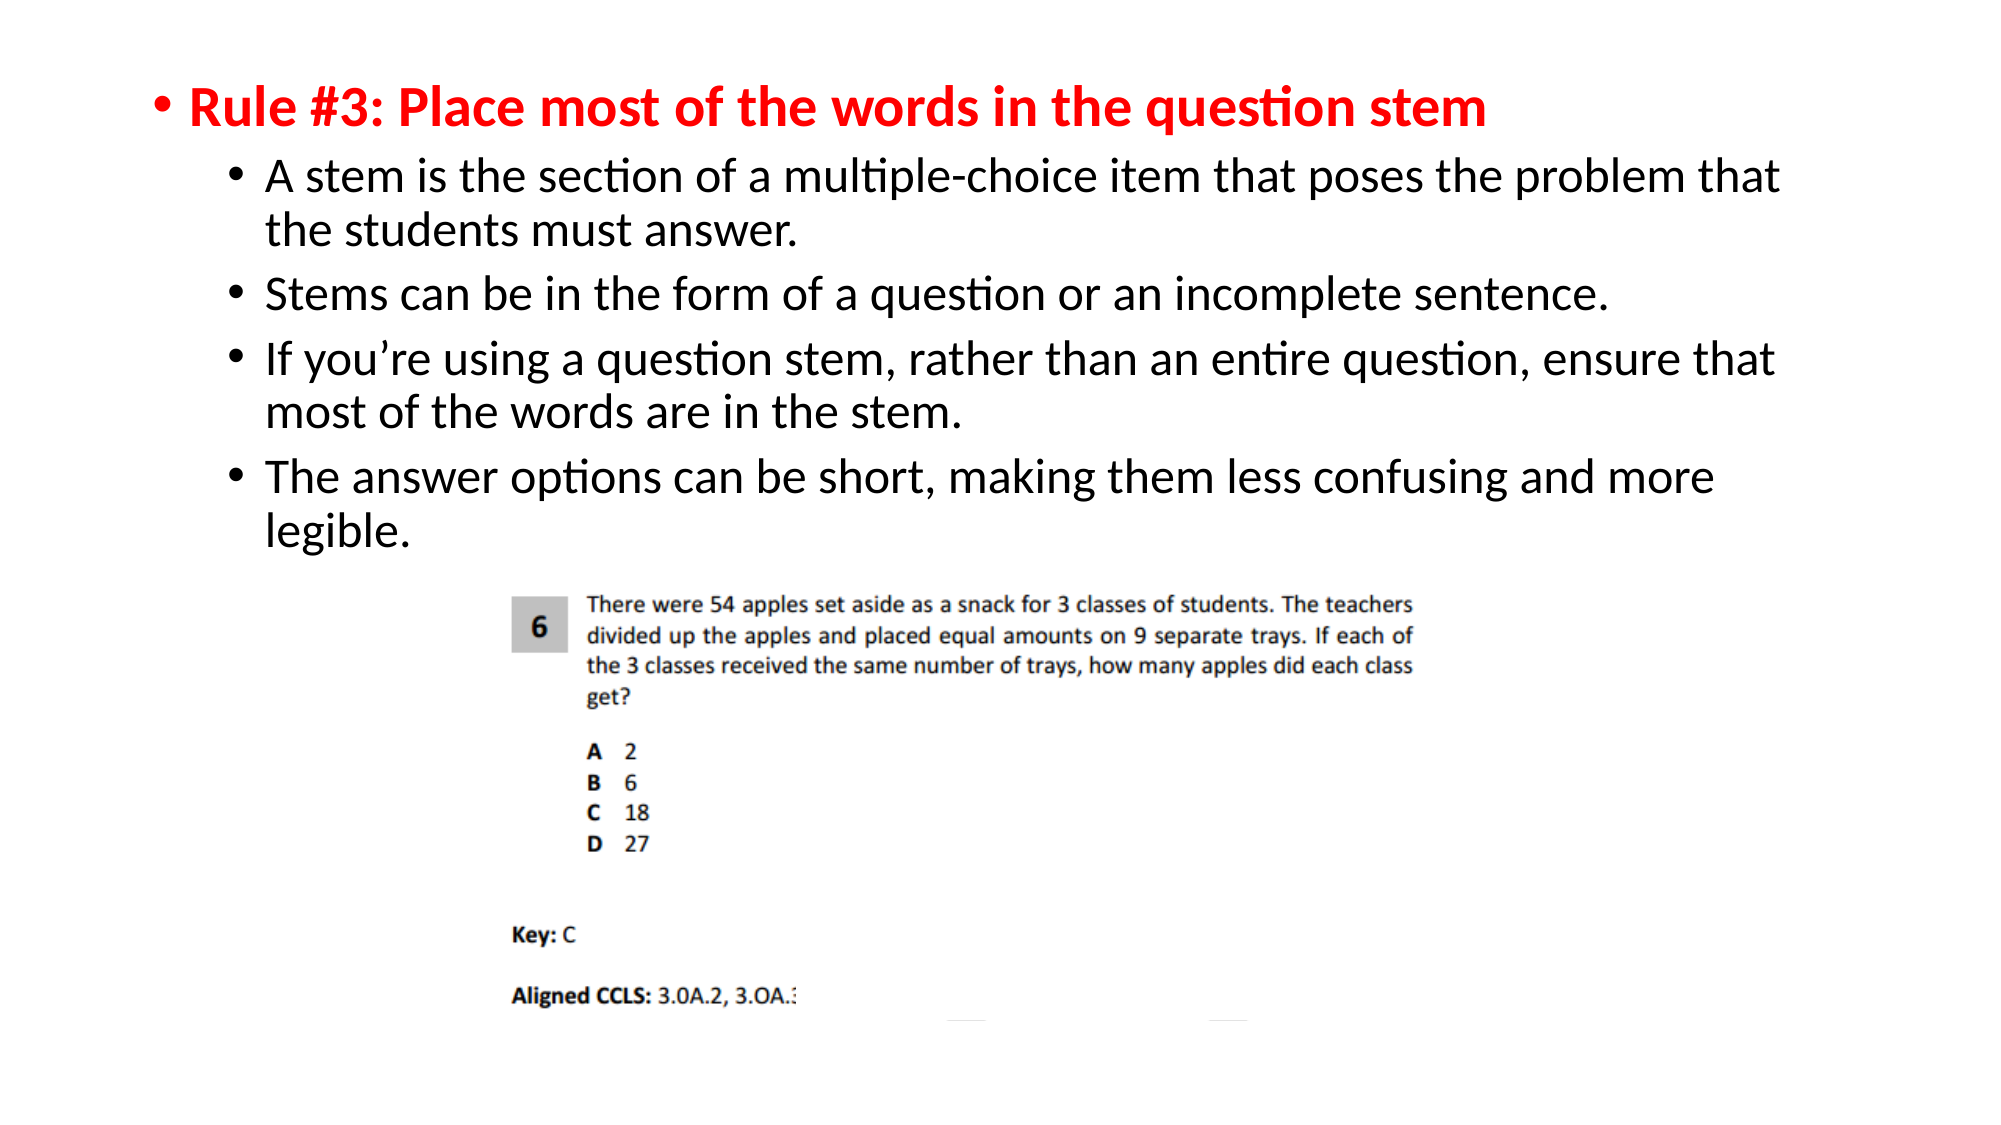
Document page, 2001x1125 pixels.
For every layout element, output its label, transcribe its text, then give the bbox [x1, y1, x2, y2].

list Rule #3: Place most of the words in the question stem A stem is the section of a multiple-choice item that poses the problem that the students must answer. Stems can be in the form of a question or an incomplete sentence. If you’re using a question stem, rather than an entire question, ensure that most of the words are in the stem. The answer options can be short, making them less confusing and more legible. [137, 68, 1863, 782]
picture [501, 580, 1454, 1021]
